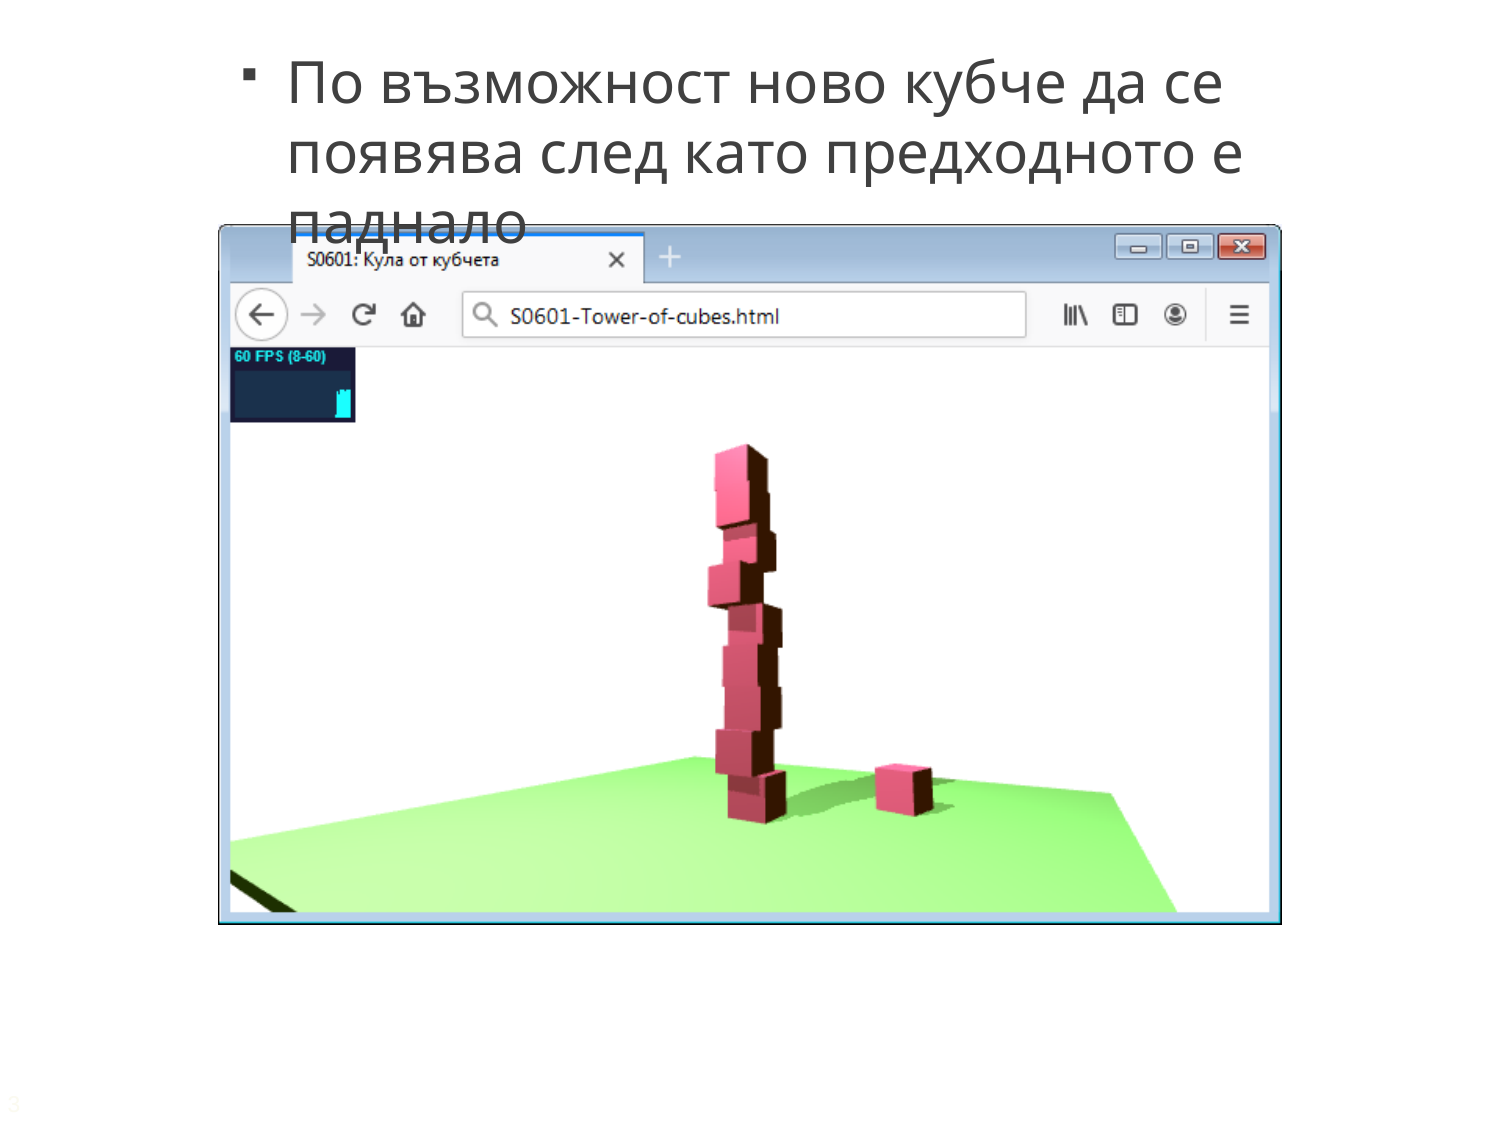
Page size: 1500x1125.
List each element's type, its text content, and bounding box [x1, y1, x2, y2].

picture [218, 224, 1282, 926]
list По възможност ново кубче да се появява след като предходното е паднало [150, 37, 1488, 1113]
